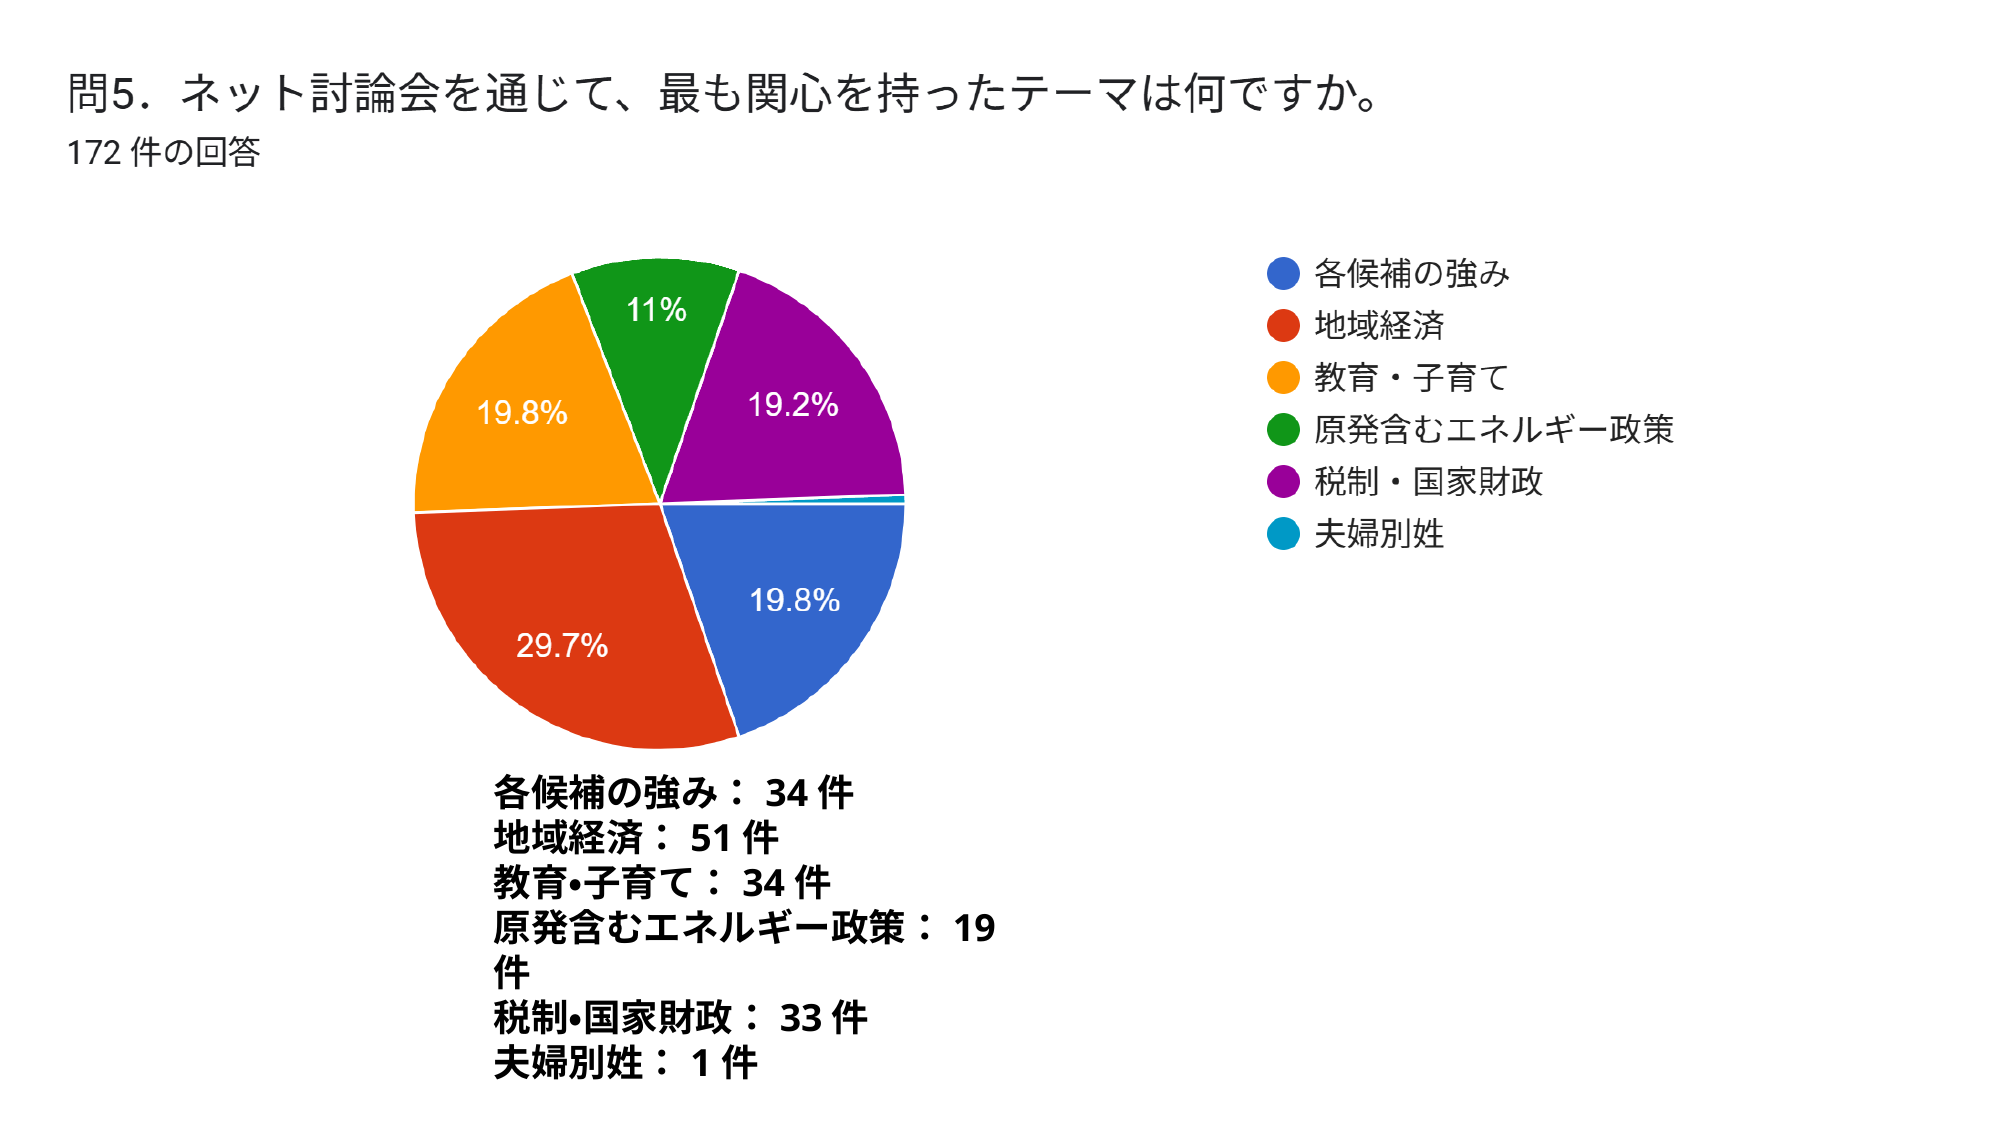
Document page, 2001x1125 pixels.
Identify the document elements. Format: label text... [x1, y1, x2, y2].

text_box 各候補の強み：34件 地域経済：51件 教育・子育て：34件 原発含むエネルギー政策：19件 税制・国家財政：33件 夫婦別姓：1件 [479, 844, 1043, 1092]
picture [0, 0, 2000, 844]
